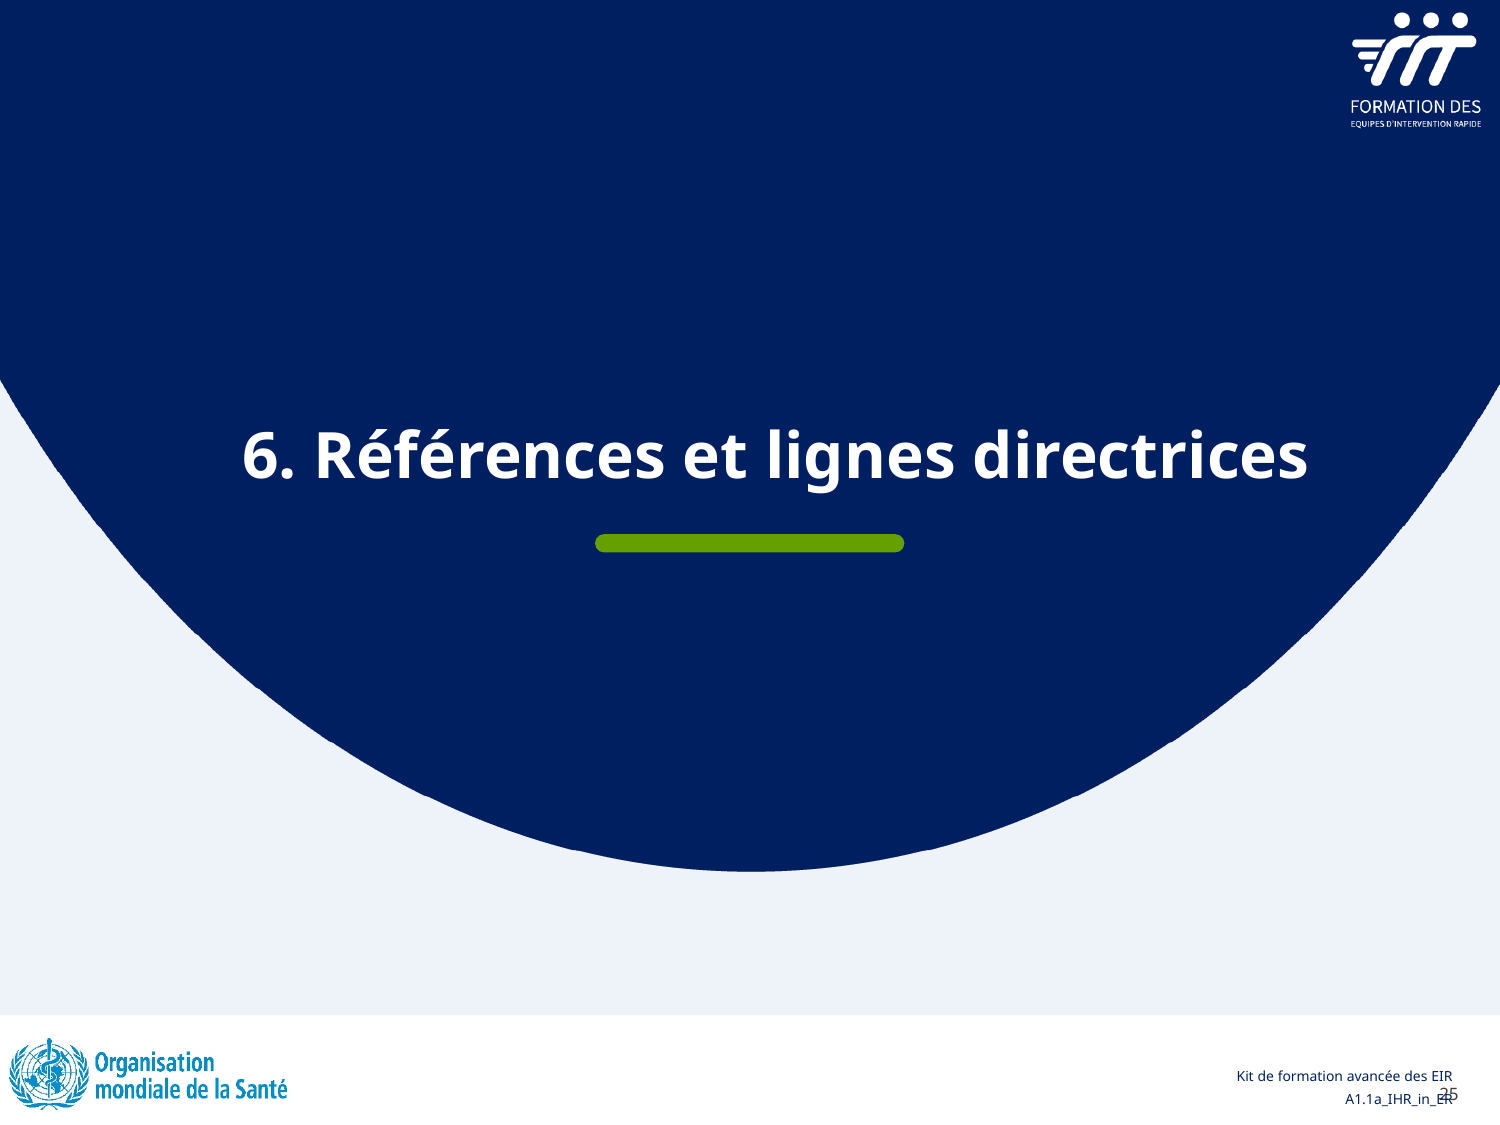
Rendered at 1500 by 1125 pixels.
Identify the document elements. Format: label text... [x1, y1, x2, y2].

picture [50, 1051, 56, 1060]
title 6. Références et lignes directrices [226, 414, 1364, 566]
picture [0, 0, 1500, 904]
picture [9, 1038, 287, 1110]
